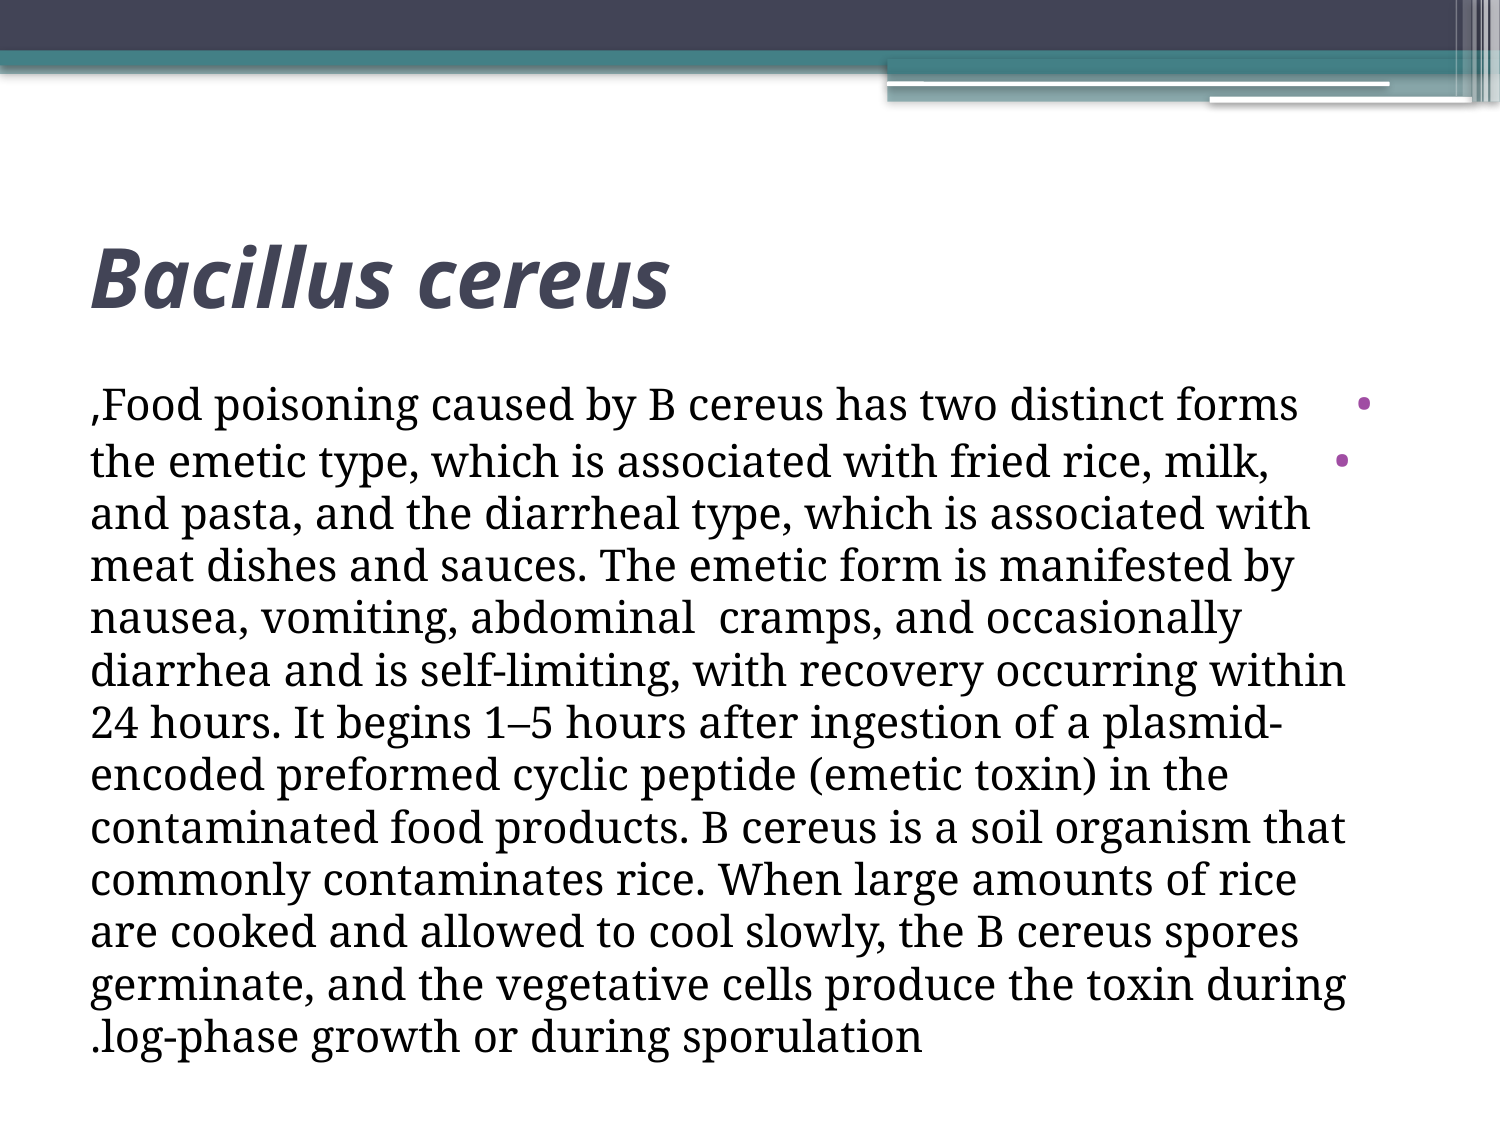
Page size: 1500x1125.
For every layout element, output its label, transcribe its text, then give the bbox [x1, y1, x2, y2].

list Food poisoning caused by B cereus has two distinct forms, the emetic type, which is associated with fried rice, milk, and pasta, and the diarrheal type, which is associated with meat dishes and sauces. The emetic form is manifested by nausea, vomiting, abdominal cramps, and occasionally diarrhea and is self-limiting, with recovery occurring within 24 hours. It begins 1–5 hours after ingestion of a plasmid-encoded preformed cyclic peptide (emetic toxin) in the contaminated food products. B cereus is a soil organism that commonly contaminates rice. When large amounts of rice are cooked and allowed to cool slowly, the B cereus spores germinate, and the vegetative cells produce the toxin during log-phase growth or during sporulation. [75, 368, 1425, 1079]
title Bacillus cereus [75, 187, 1425, 363]
